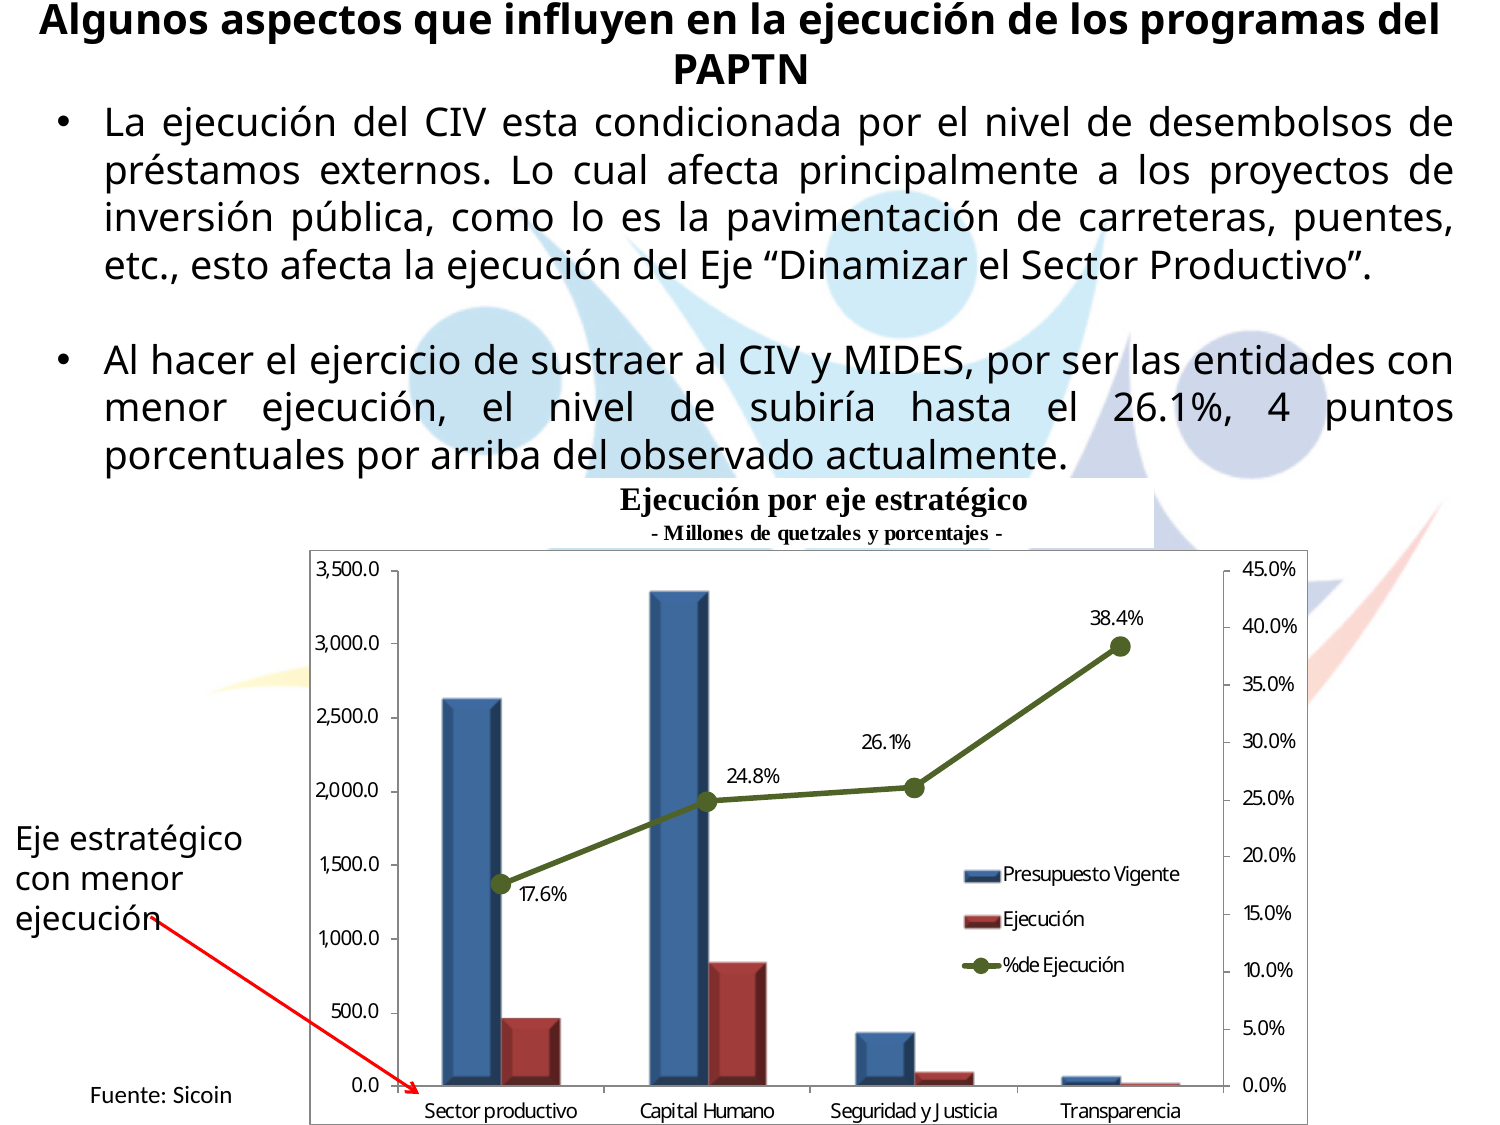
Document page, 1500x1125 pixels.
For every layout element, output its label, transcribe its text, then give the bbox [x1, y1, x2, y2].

text_box Fuente: Sicoin [75, 1071, 285, 1116]
picture [300, 476, 1316, 1125]
title Algunos aspectos que influyen en la ejecución de los programas del PAPTN [0, 0, 1483, 102]
text_box La ejecución del CIV esta condicionada por el nivel de desembolsos de préstamos externos. Lo cual afecta principalmente a los proyectos de inversión pública, como lo es la pavimentación de carreteras, puentes, etc., esto afecta la ejecución del Eje “Dinamizar el Sector Productivo”. Al hacer el ejercicio de sustraer al CIV y MIDES, por ser las entidades con menor ejecución, el nivel de subiría hasta el 26.1%, 4 puntos porcentuales por arriba del observado actualmente. [41, 89, 1471, 627]
text_box Eje estratégico con menor ejecución [0, 809, 295, 945]
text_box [150, 916, 420, 1095]
